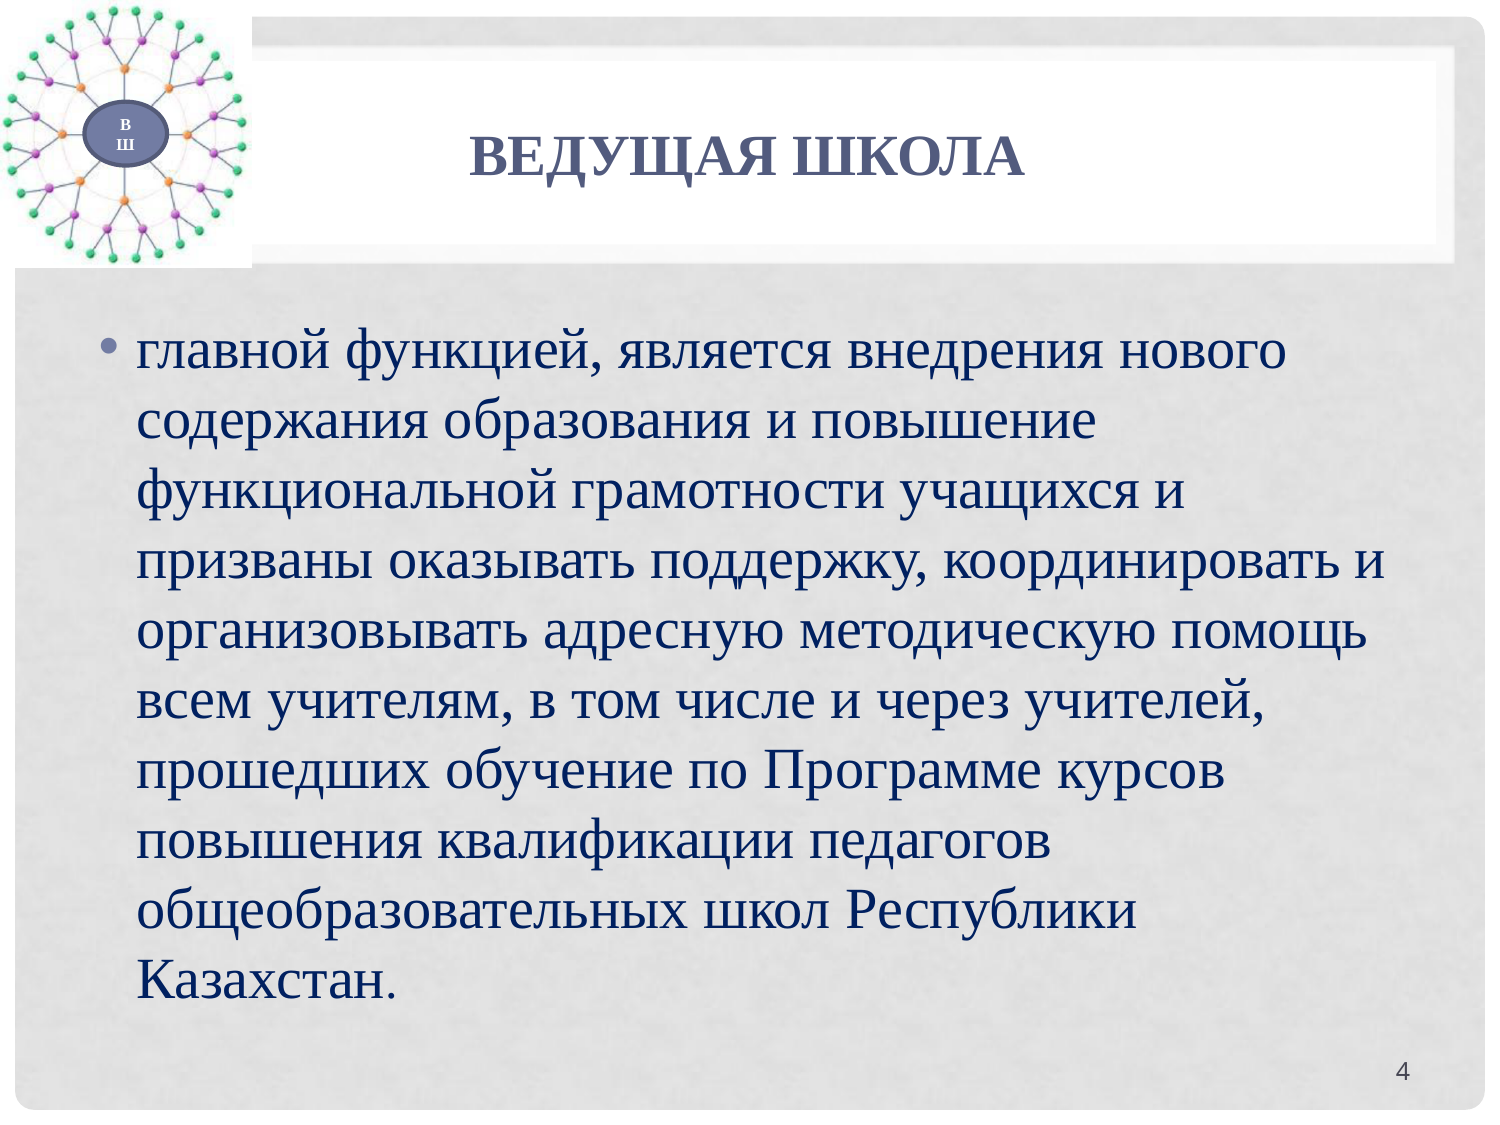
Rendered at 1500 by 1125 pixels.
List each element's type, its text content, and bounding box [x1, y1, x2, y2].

title Ведущая школа [252, 66, 1425, 238]
list главной функцией, является внедрения нового содержания образования и повышение функциональной грамотности учащихся и призваны оказывать поддержку, координировать и организовывать адресную методическую помощь всем учителям, в том числе и через учителей, прошедших обучение по Программе курсов повышения квалификации педагогов общеобразовательных школ Республики Казахстан. [64, 302, 1415, 1021]
picture [0, 0, 1485, 1110]
slide_number 4 [1074, 1042, 1425, 1103]
